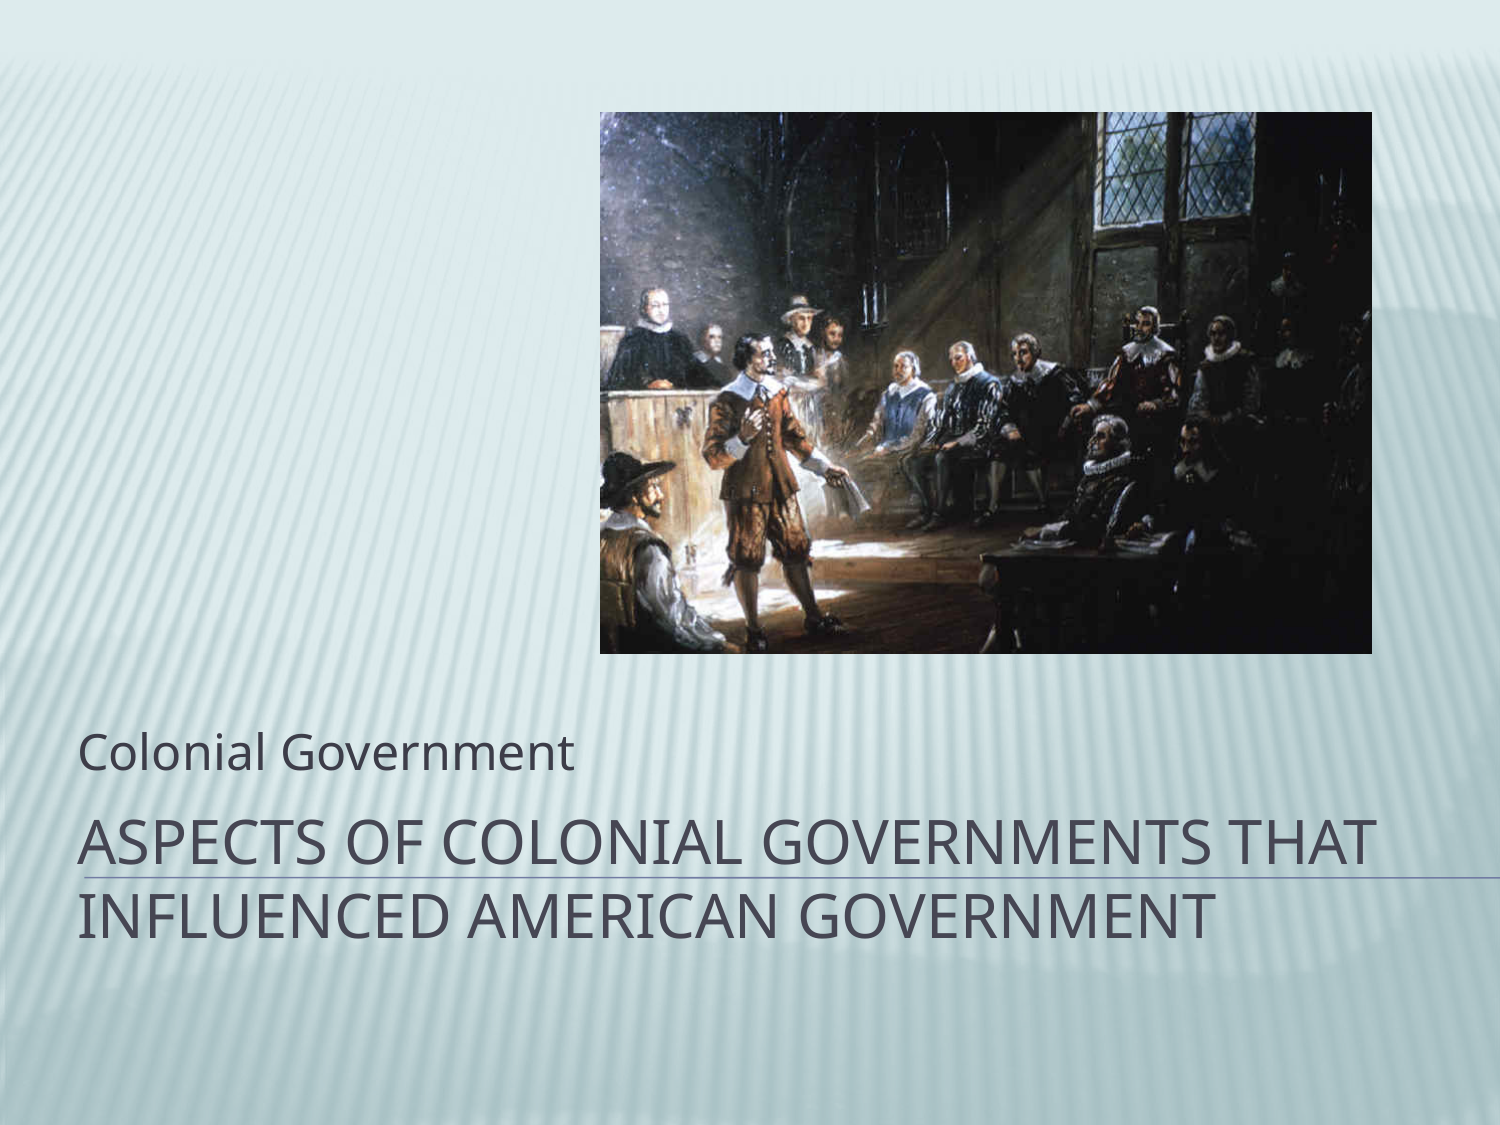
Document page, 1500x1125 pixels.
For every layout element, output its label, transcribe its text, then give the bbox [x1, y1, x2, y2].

title Aspects of colonial governments that influenced American government [62, 796, 1450, 997]
subtitle Colonial Government [62, 637, 1450, 788]
picture [599, 112, 1373, 654]
